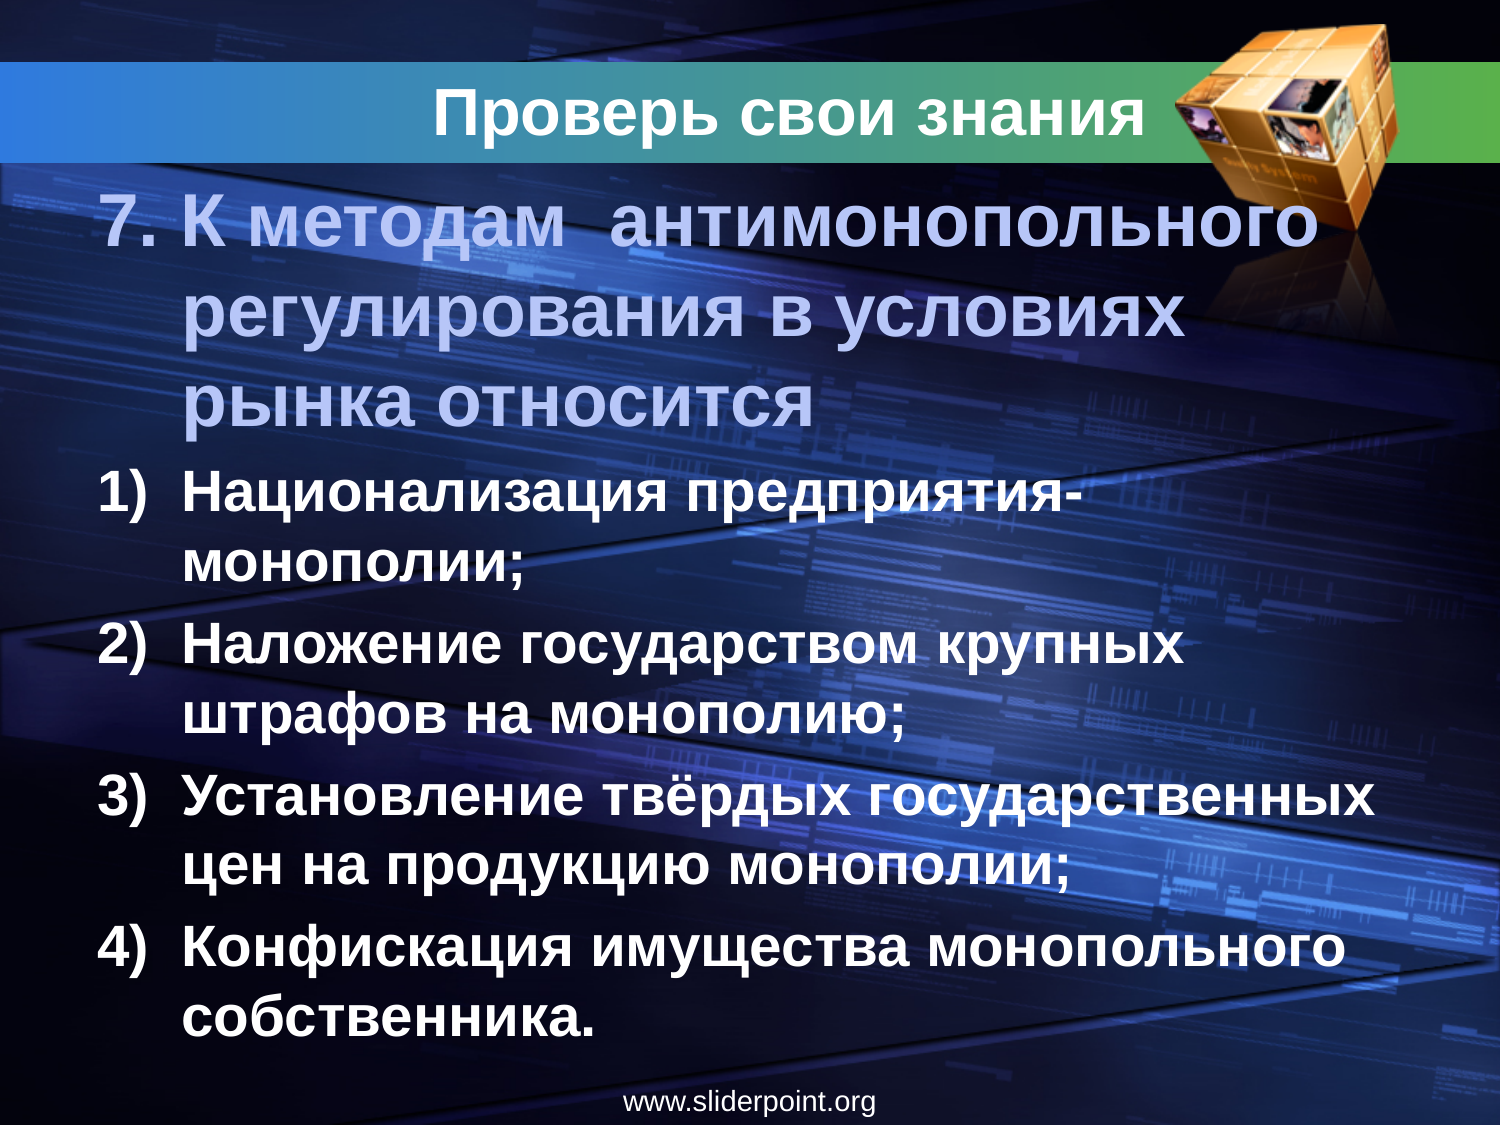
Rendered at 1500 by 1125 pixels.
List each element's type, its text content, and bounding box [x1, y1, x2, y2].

footer www.sliderpoint.org [512, 1074, 988, 1116]
list 7. К методам антимонопольного регулирования в условиях рынка относится 1) Национализация предприятия-монополии; 2) Наложение государством крупных штрафов на монополию; 3) Установление твёрдых государственных цен на продукцию монополии; 4) Конфискация имущества монопольного собственника. [81, 163, 1433, 1015]
picture [0, 0, 1500, 1125]
title Проверь свои знания [74, 62, 1163, 156]
